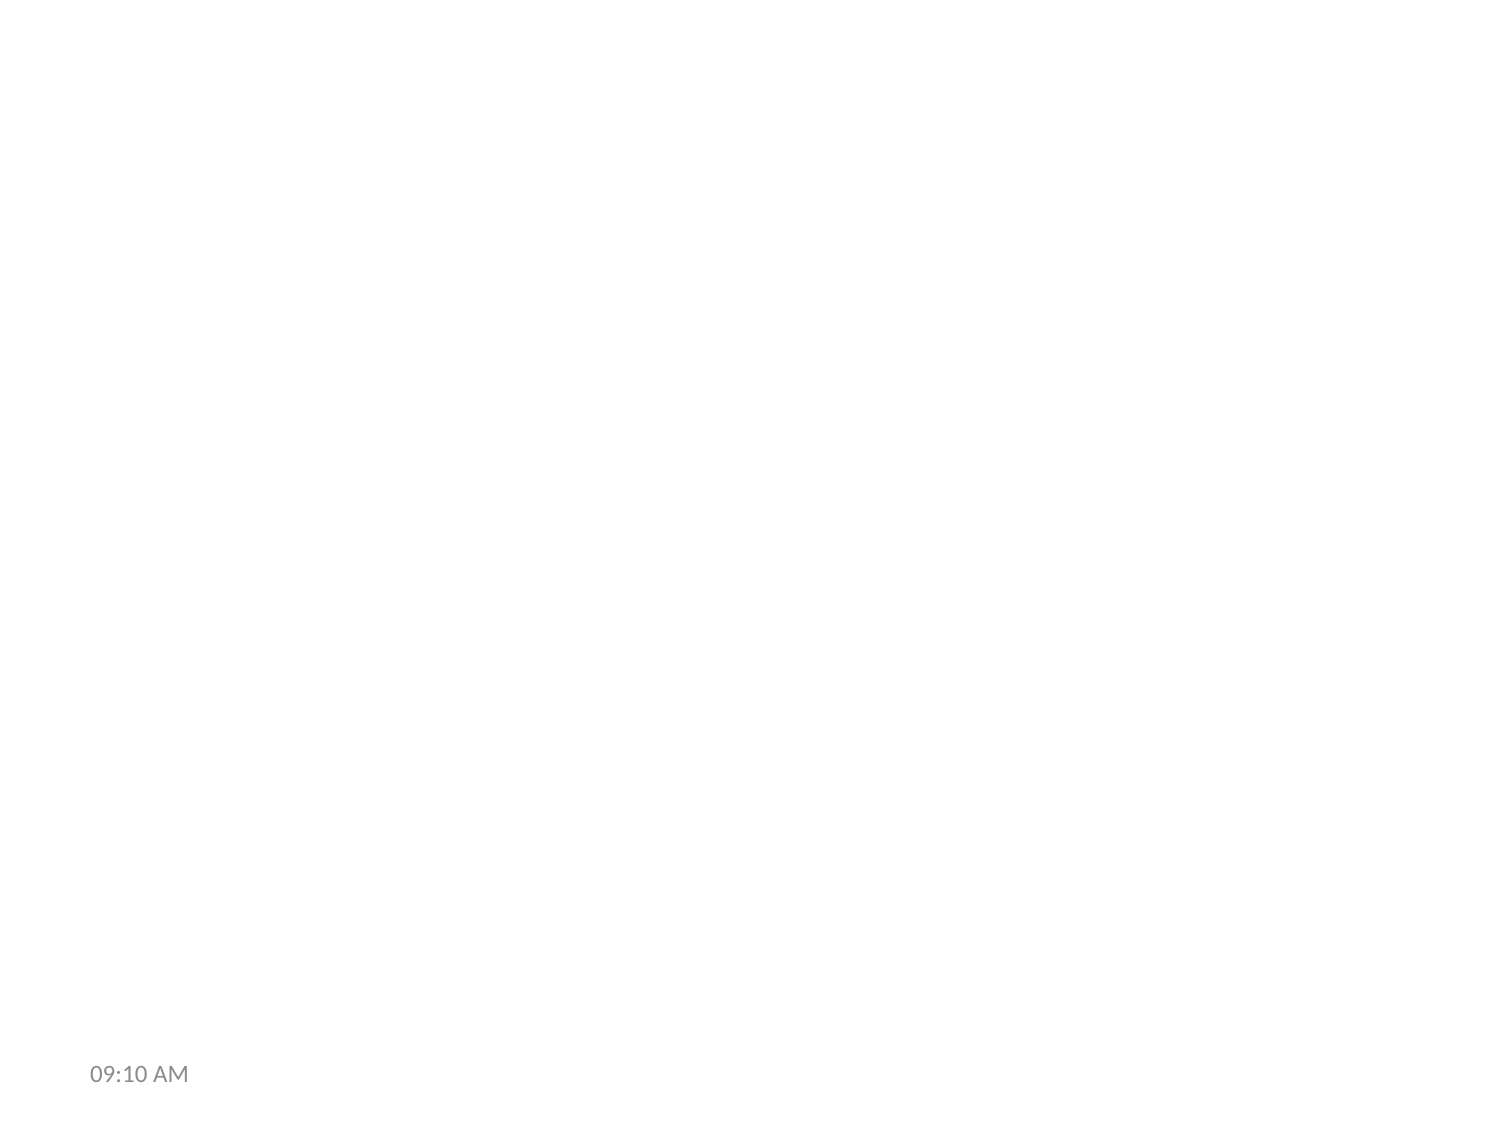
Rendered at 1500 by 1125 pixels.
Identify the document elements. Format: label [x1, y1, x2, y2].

slide_number [75, 1042, 425, 1103]
